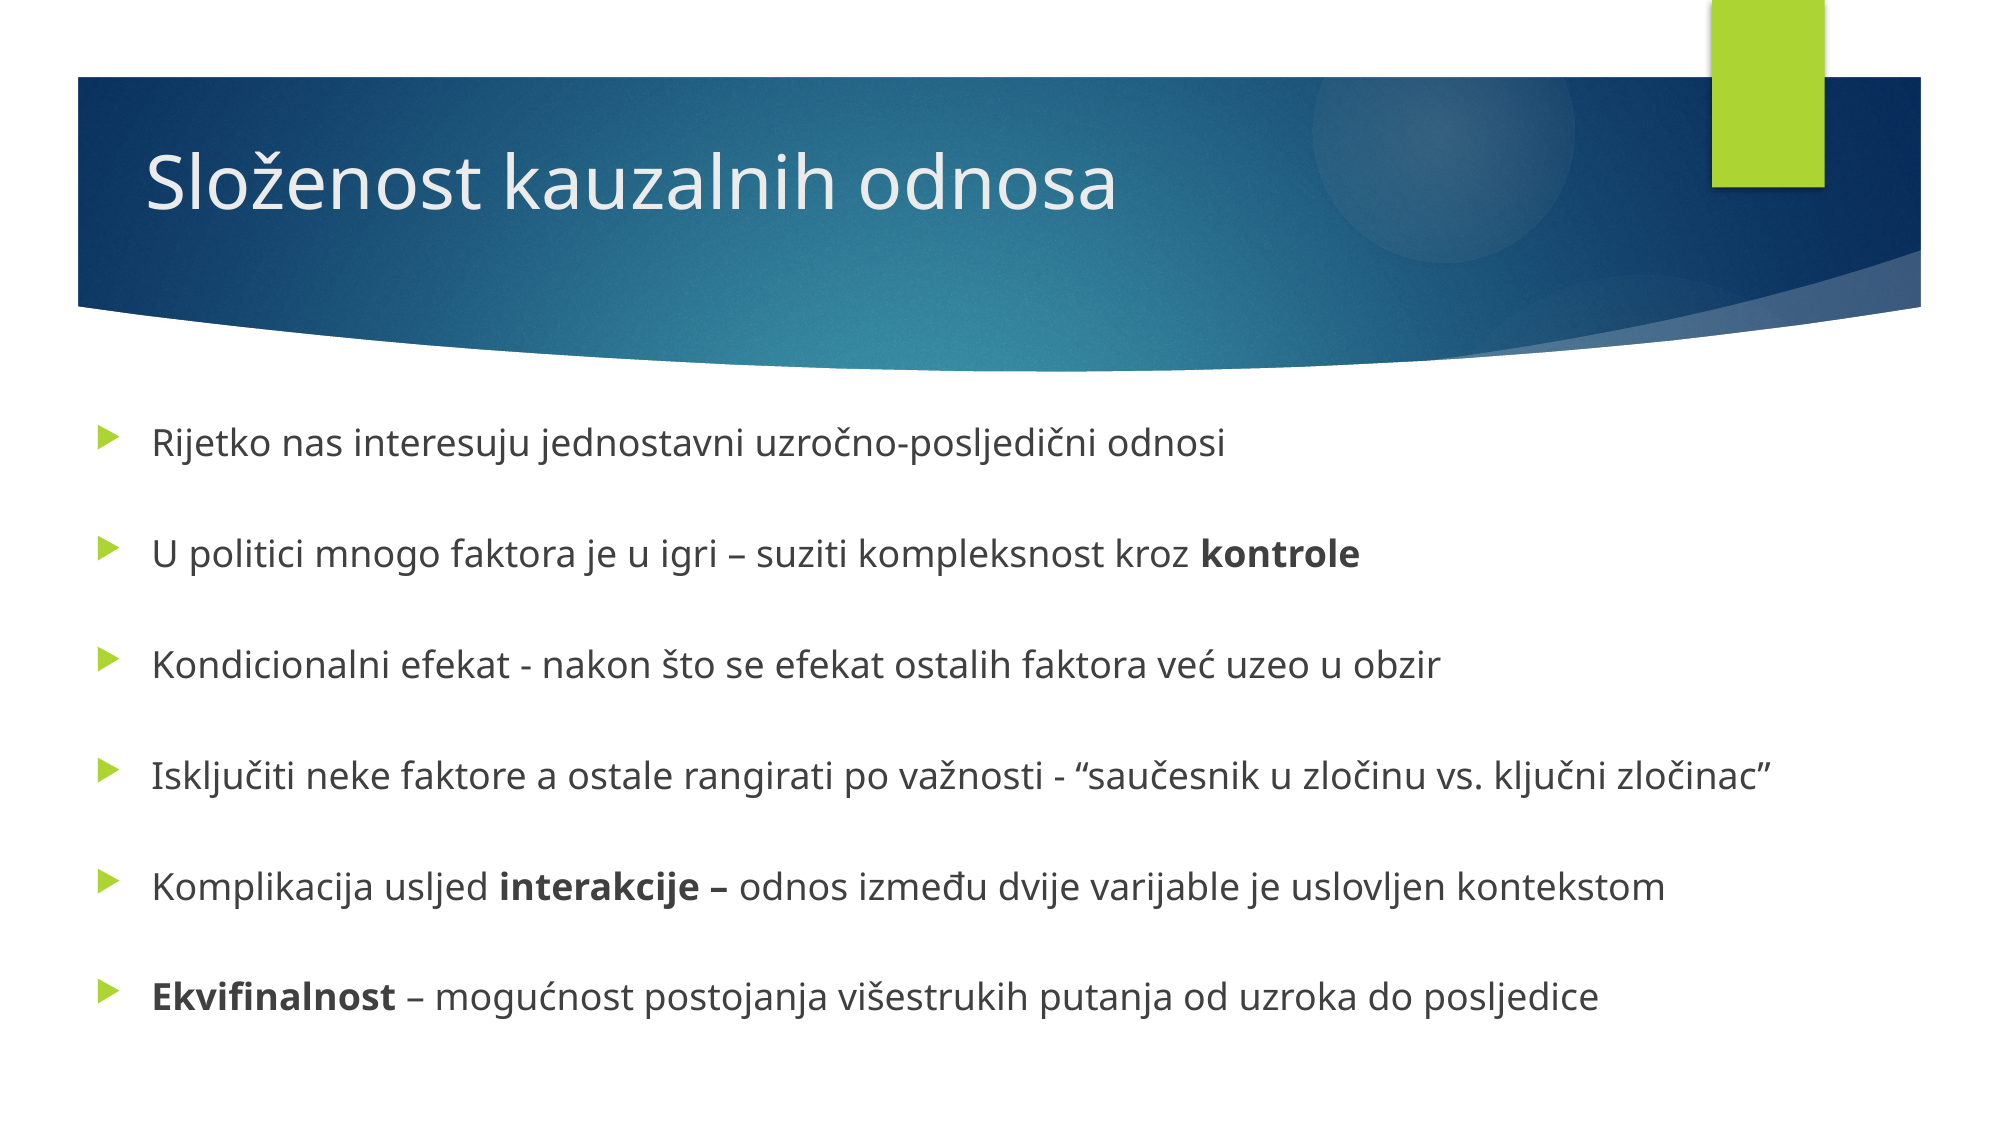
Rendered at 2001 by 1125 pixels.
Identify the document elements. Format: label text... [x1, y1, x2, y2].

list Rijetko nas interesuju jednostavni uzročno-posljedični odnosi U politici mnogo faktora je u igri – suziti kompleksnost kroz kontrole Kondicionalni efekat - nakon što se efekat ostalih faktora već uzeo u obzir Isključiti neke faktore a ostale rangirati po važnosti - “saučesnik u zločinu vs. ključni zločinac” Komplikacija usljed interakcije – odnos između dvije varijable je uslovljen kontekstom Ekvifinalnost – mogućnost postojanja višestrukih putanja od uzroka do posljedice [80, 411, 1898, 1050]
title Složenost kauzalnih odnosa [130, 121, 1568, 238]
